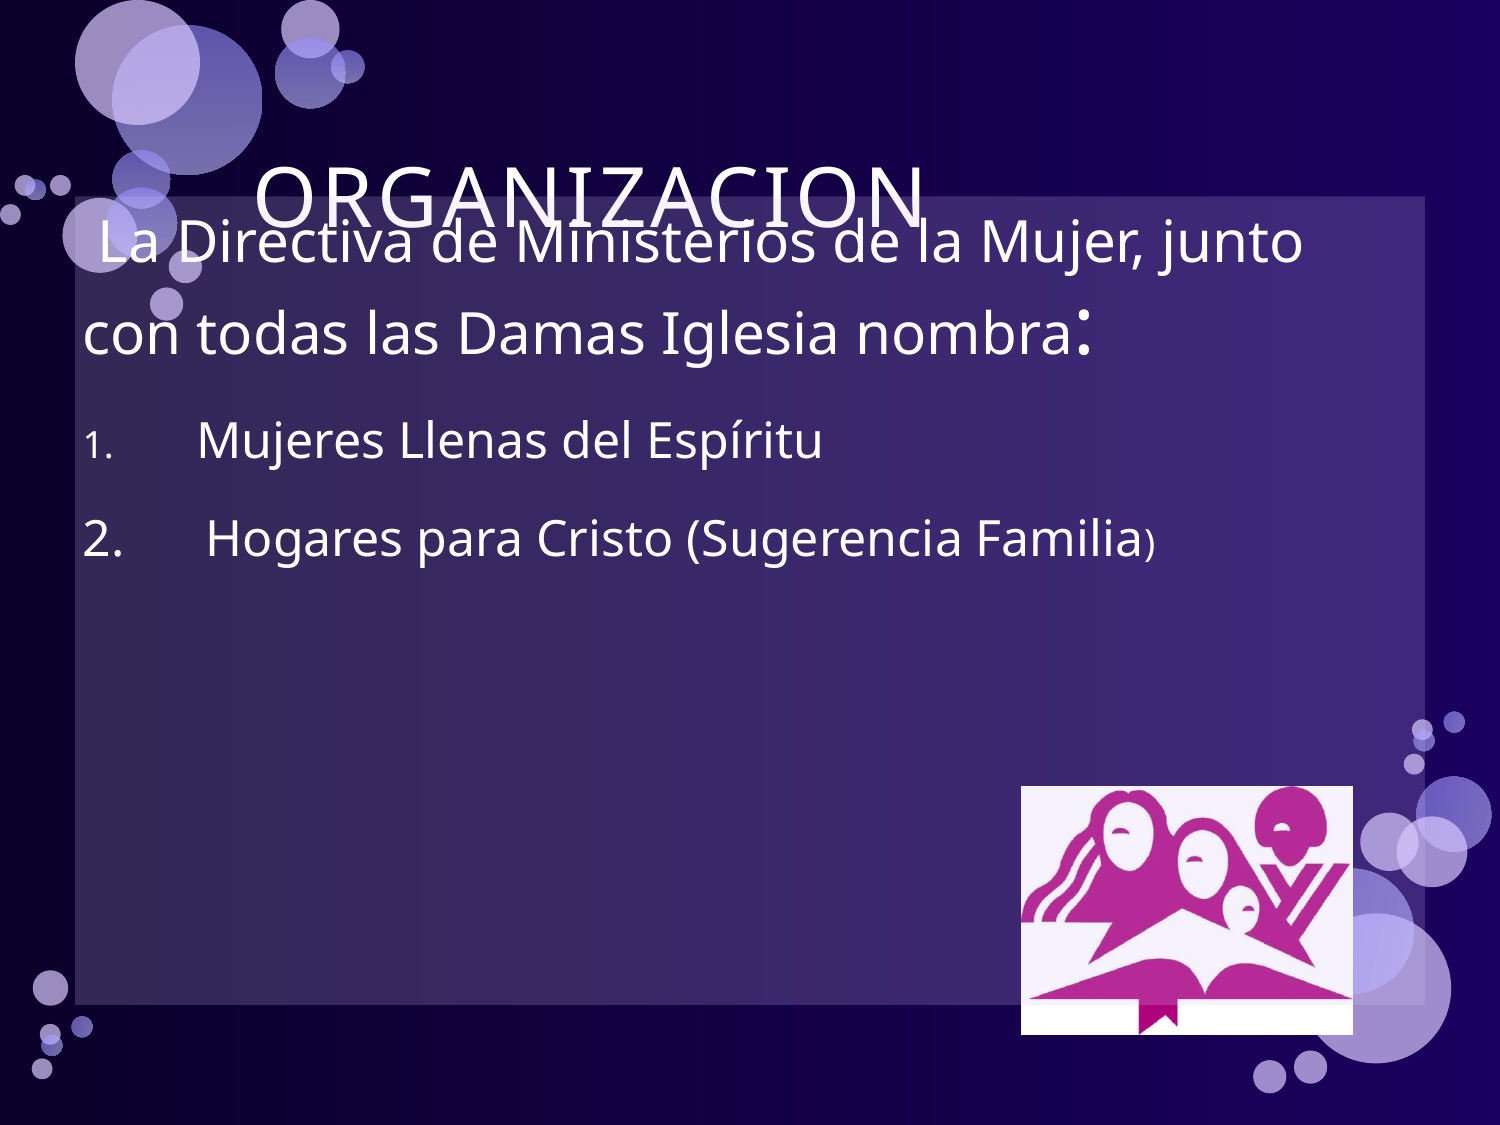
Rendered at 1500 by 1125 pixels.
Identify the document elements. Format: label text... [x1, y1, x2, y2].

list La Directiva de Ministerios de la Mujer, junto con todas las Damas Iglesia nombra: Mujeres Llenas del Espíritu Hogares para Cristo (Sugerencia Familia) [75, 196, 1425, 1005]
title ORGANIZACION [237, 99, 1325, 196]
picture [1020, 785, 1355, 1037]
